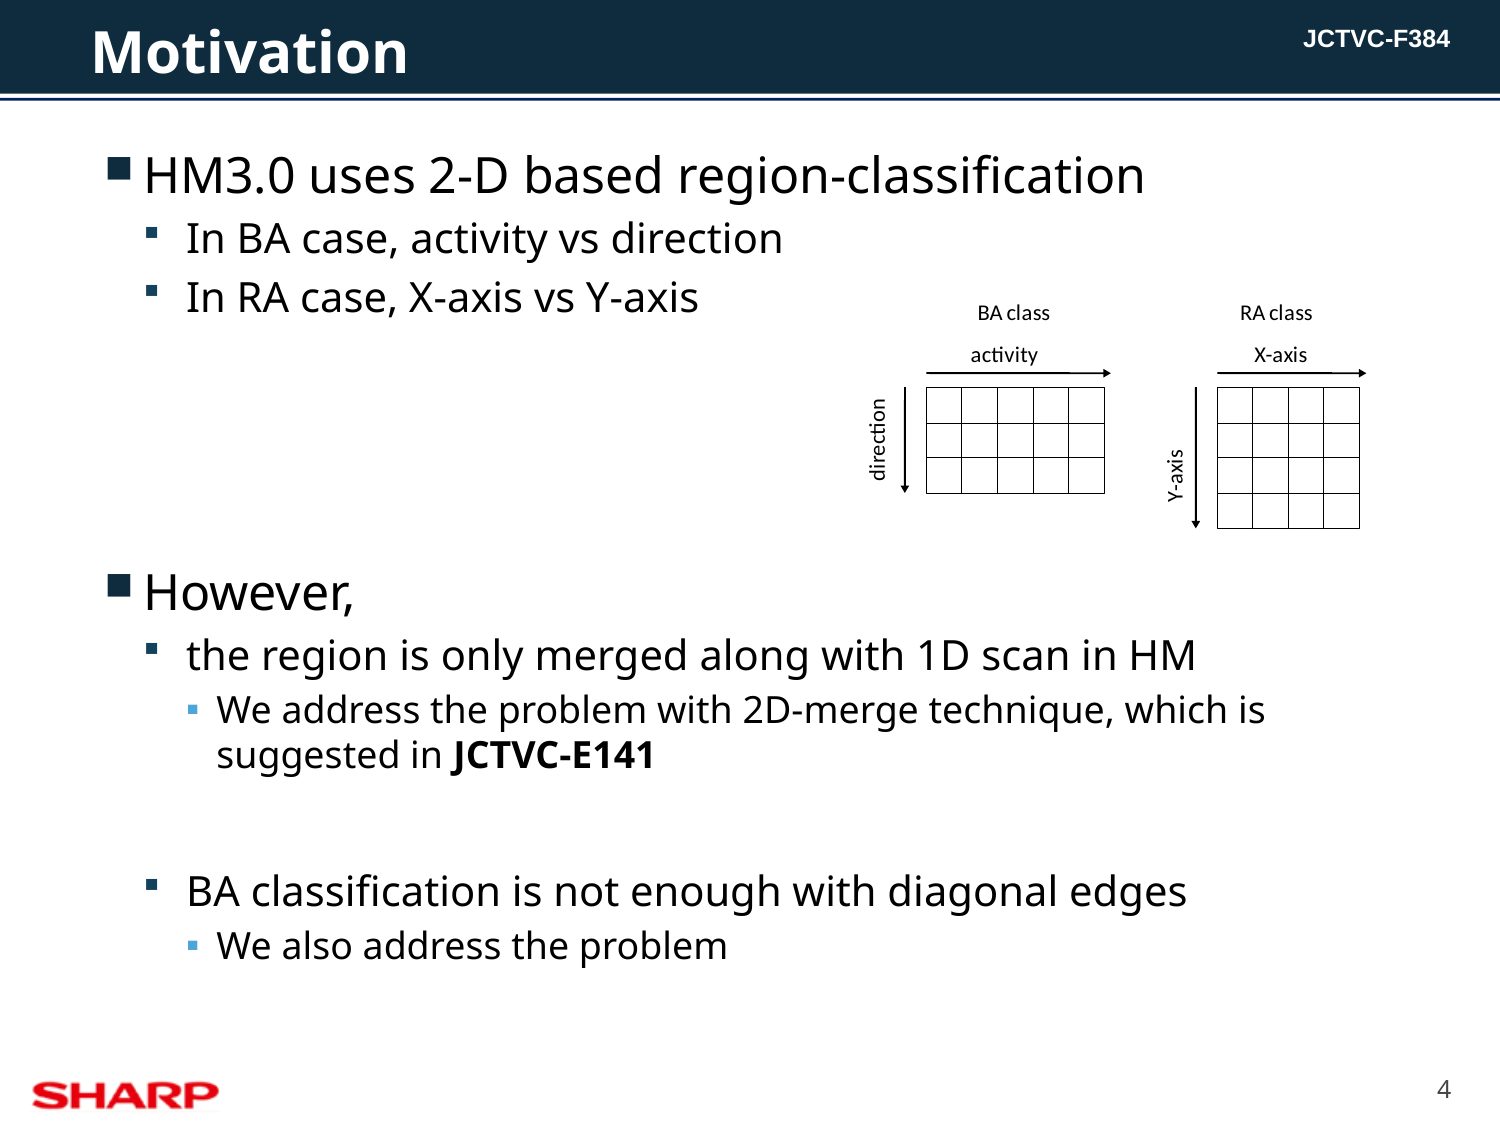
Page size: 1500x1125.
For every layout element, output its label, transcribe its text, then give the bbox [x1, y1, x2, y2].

slide_number 4 [1345, 1062, 1467, 1108]
list HM3.0 uses 2-D based region-classification In BA case, activity vs direction In RA case, X-axis vs Y-axis However, the region is only merged along with 1D scan in HM We address the problem with 2D-merge technique, which is suggested in JCTVC-E141 BA classification is not enough with diagonal edges We also address the problem [74, 128, 1377, 1051]
picture [853, 290, 1377, 538]
title Motivation [74, 15, 1426, 85]
picture [0, 1068, 1500, 1125]
